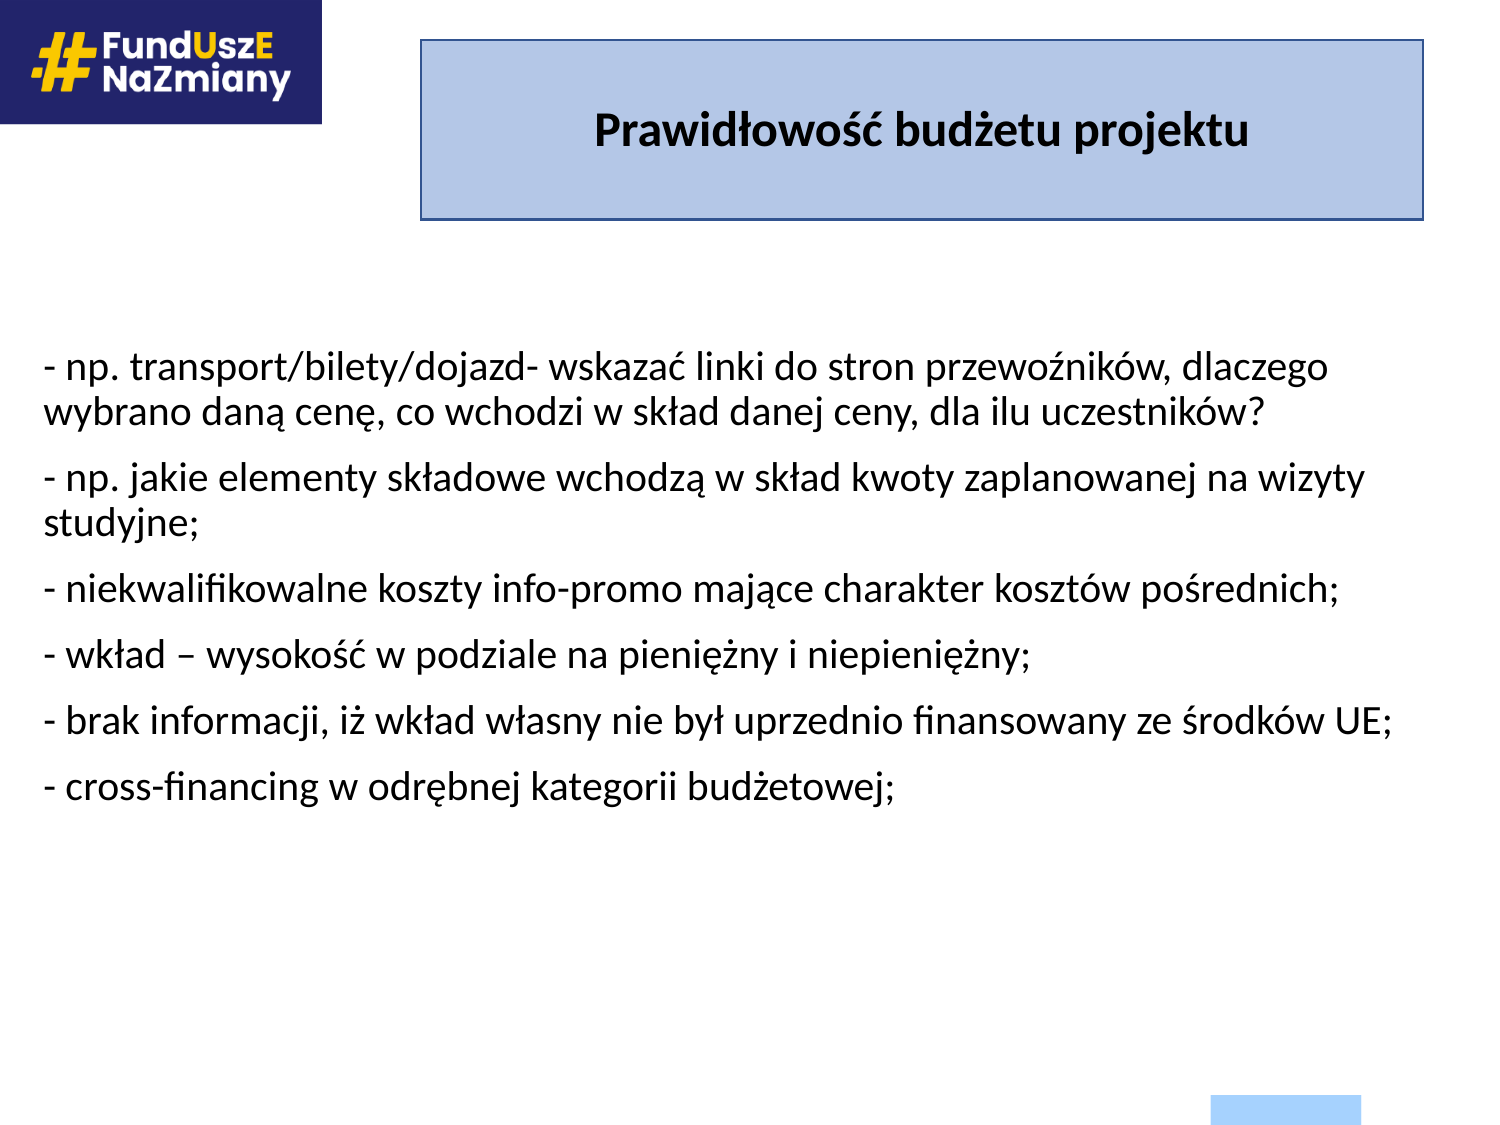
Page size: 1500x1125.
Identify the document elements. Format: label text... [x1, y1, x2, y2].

title Prawidłowość budżetu projektu [420, 39, 1424, 221]
list - np. transport/bilety/dojazd- wskazać linki do stron przewoźników, dlaczego wybrano daną cenę, co wchodzi w skład danej ceny, dla ilu uczestników? - np. jakie elementy składowe wchodzą w skład kwoty zaplanowanej na wizyty studyjne; - niekwalifikowalne koszty info-promo mające charakter kosztów pośrednich; - wkład – wysokość w podziale na pieniężny i niepieniężny; - brak informacji, iż wkład własny nie był uprzednio finansowany ze środków UE; - cross-financing w odrębnej kategorii budżetowej; [28, 337, 1468, 1048]
picture [0, 0, 1500, 1125]
